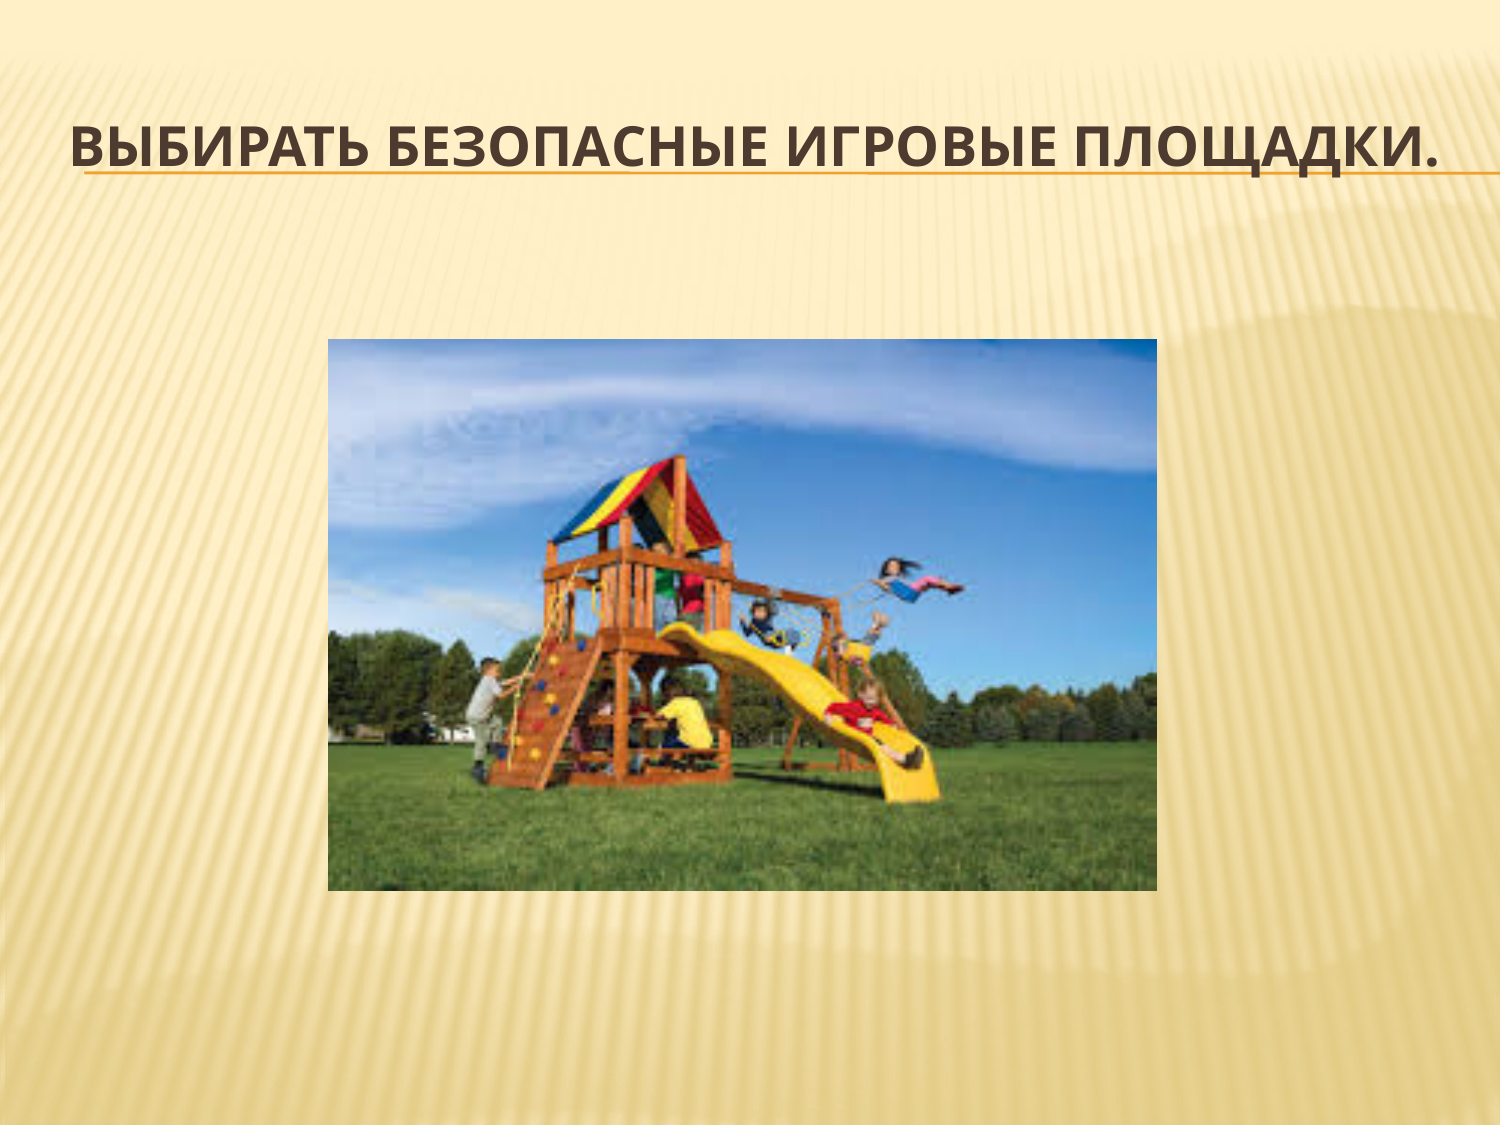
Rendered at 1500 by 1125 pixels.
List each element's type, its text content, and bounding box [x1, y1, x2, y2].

title Выбирать безопасные игровые площадки. [50, 75, 1475, 213]
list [327, 339, 1157, 892]
